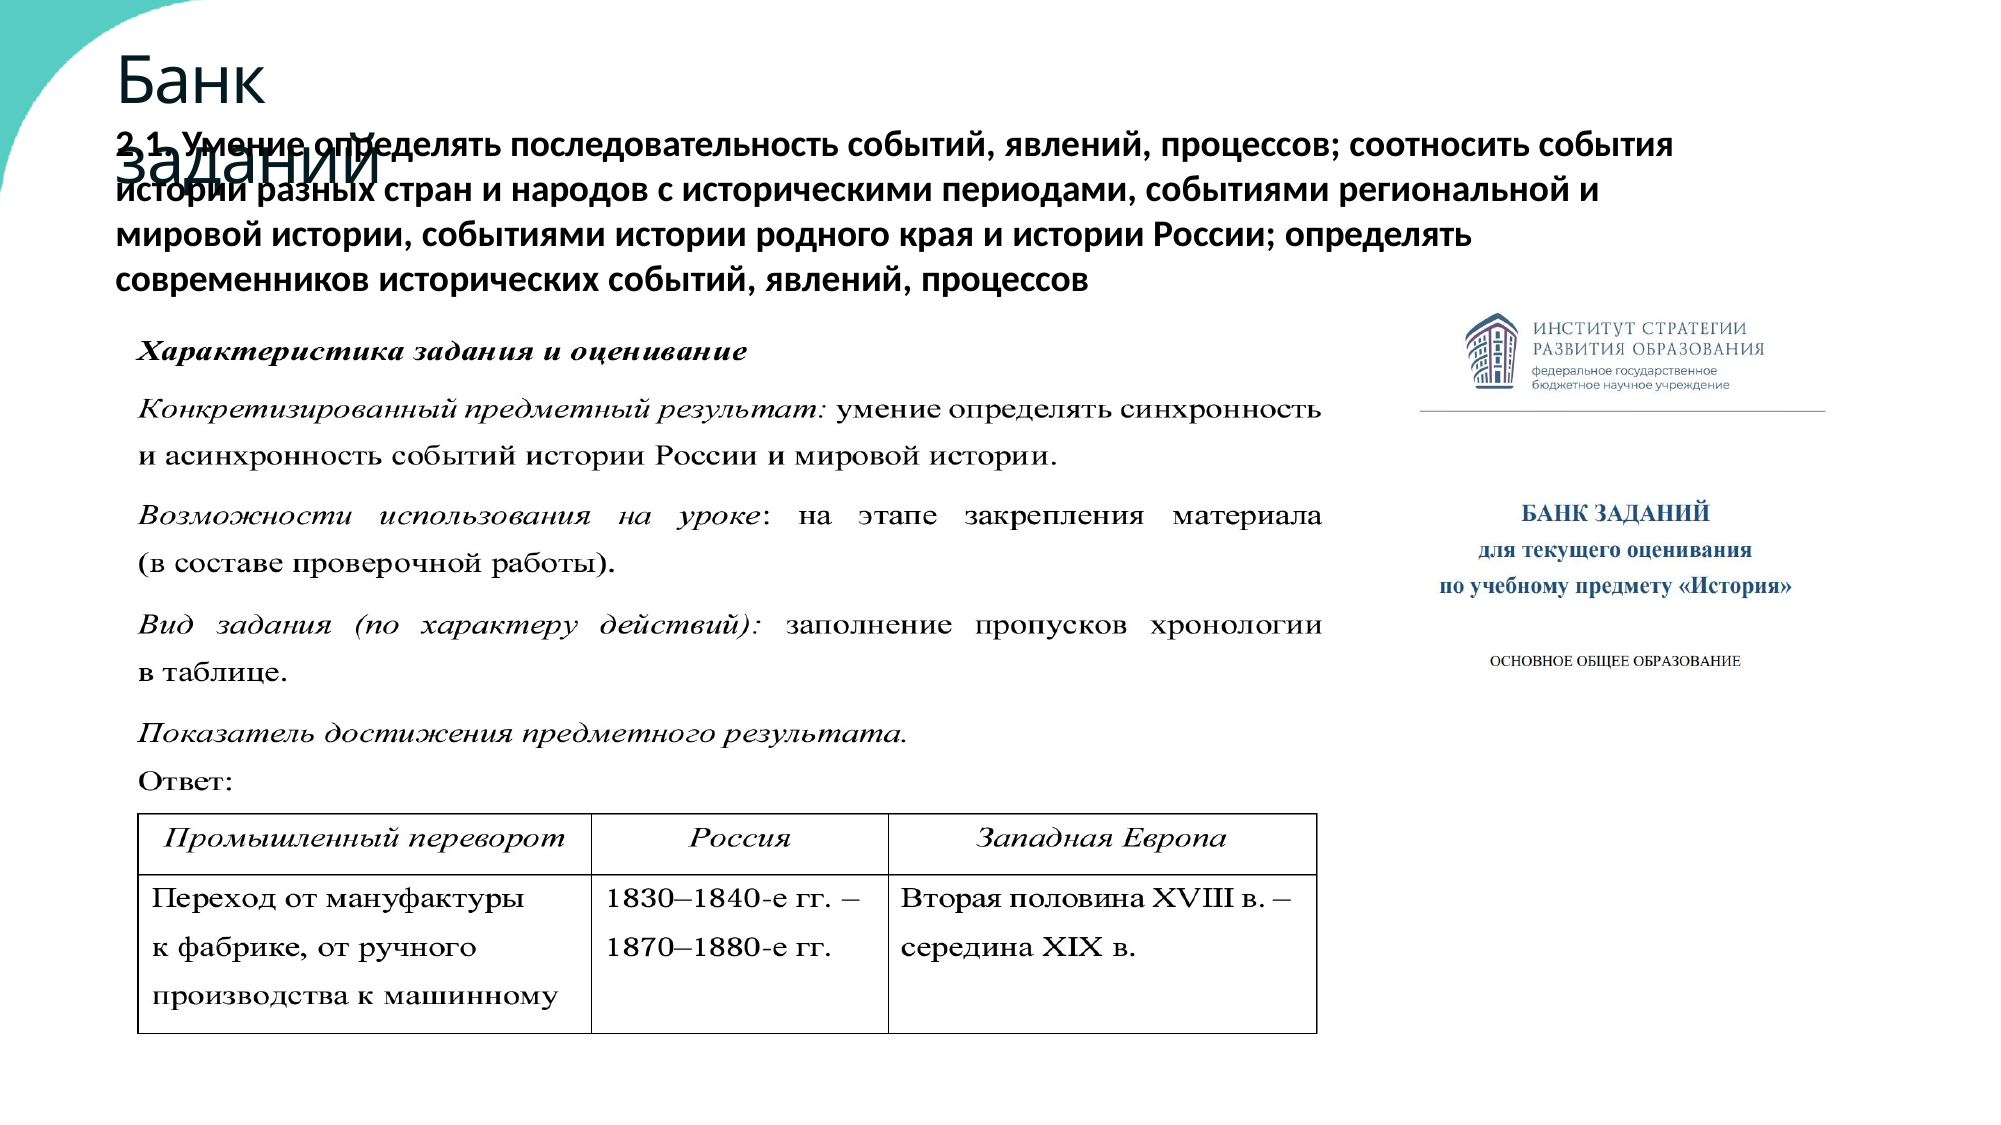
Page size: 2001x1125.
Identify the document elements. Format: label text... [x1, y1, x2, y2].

picture [0, 0, 208, 206]
text_box 2.1. Умение определять последовательность событий, явлений, процессов; соотносить события истории разных стран и народов с историческими периодами, событиями региональной и мировой истории, событиями истории родного края и истории России; определять современников исторических событий, явлений, процессов [113, 116, 1684, 299]
picture [1417, 306, 1826, 676]
picture [135, 340, 1322, 1035]
title Банк заданий [113, 34, 496, 116]
